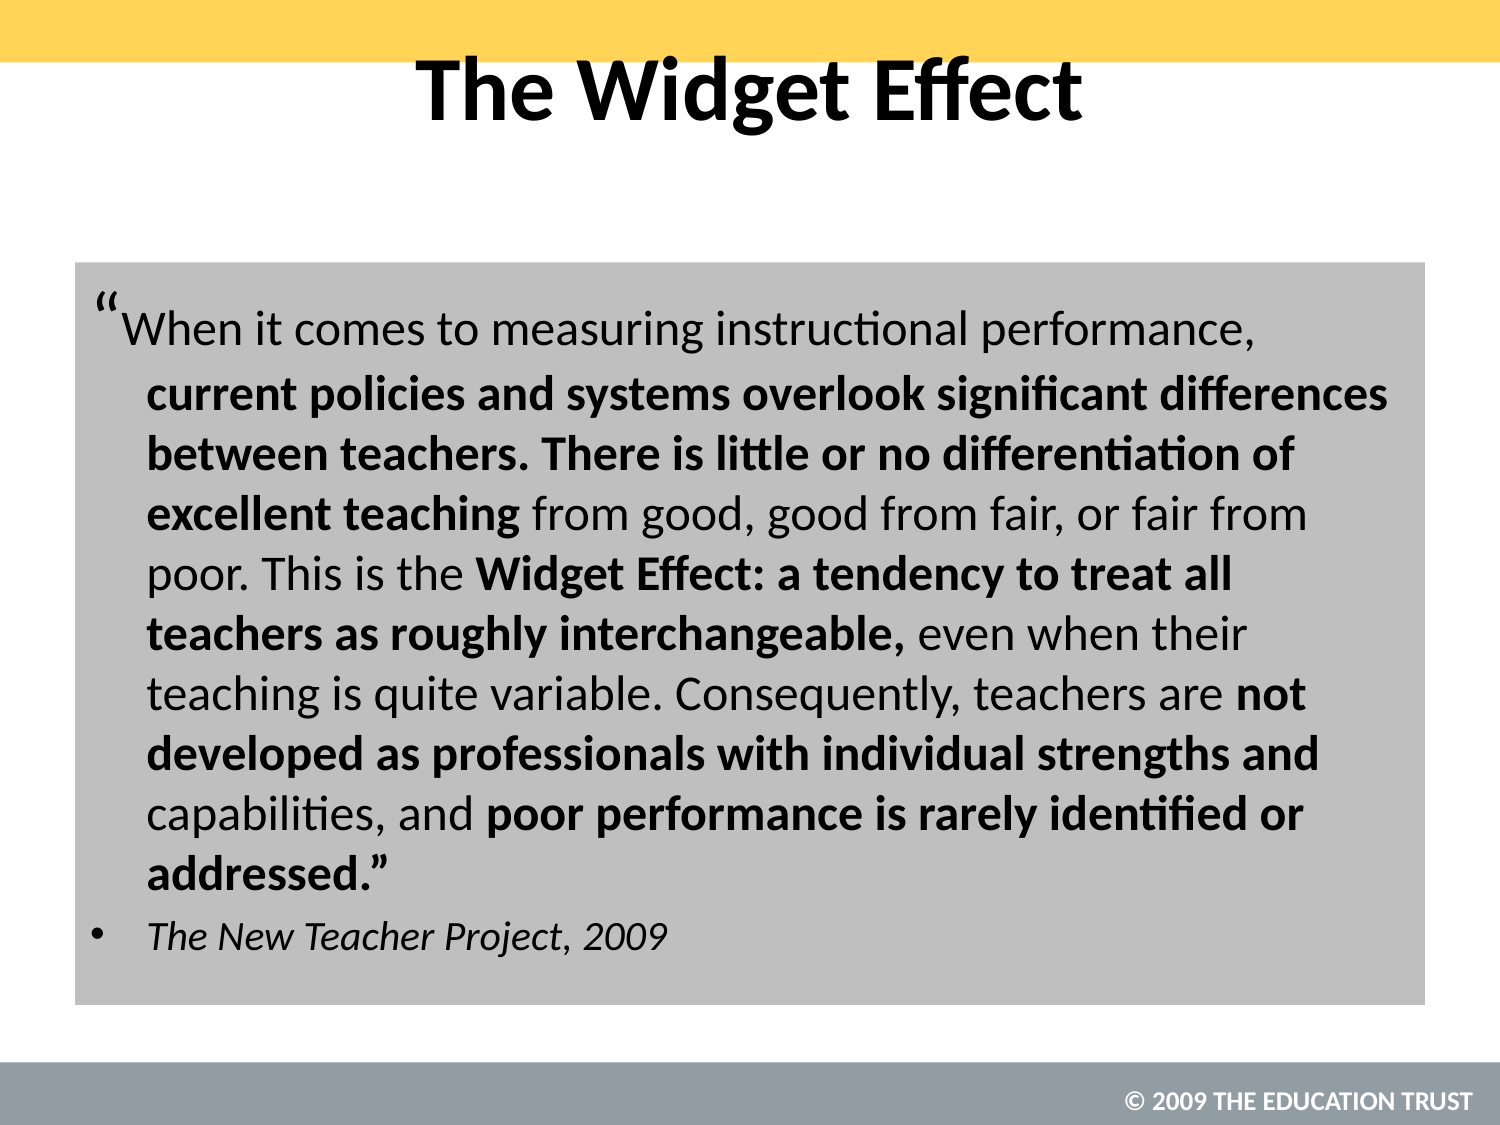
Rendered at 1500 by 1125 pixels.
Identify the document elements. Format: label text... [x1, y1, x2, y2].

list “When it comes to measuring instructional performance, current policies and systems overlook significant differences between teachers. There is little or no differentiation of excellent teaching from good, good from fair, or fair from poor. This is the Widget Effect: a tendency to treat all teachers as roughly interchangeable, even when their teaching is quite variable. Consequently, teachers are not developed as professionals with individual strengths and capabilities, and poor performance is rarely identified or addressed.” The New Teacher Project, 2009 [74, 262, 1426, 1006]
title The Widget Effect [74, 44, 1426, 233]
